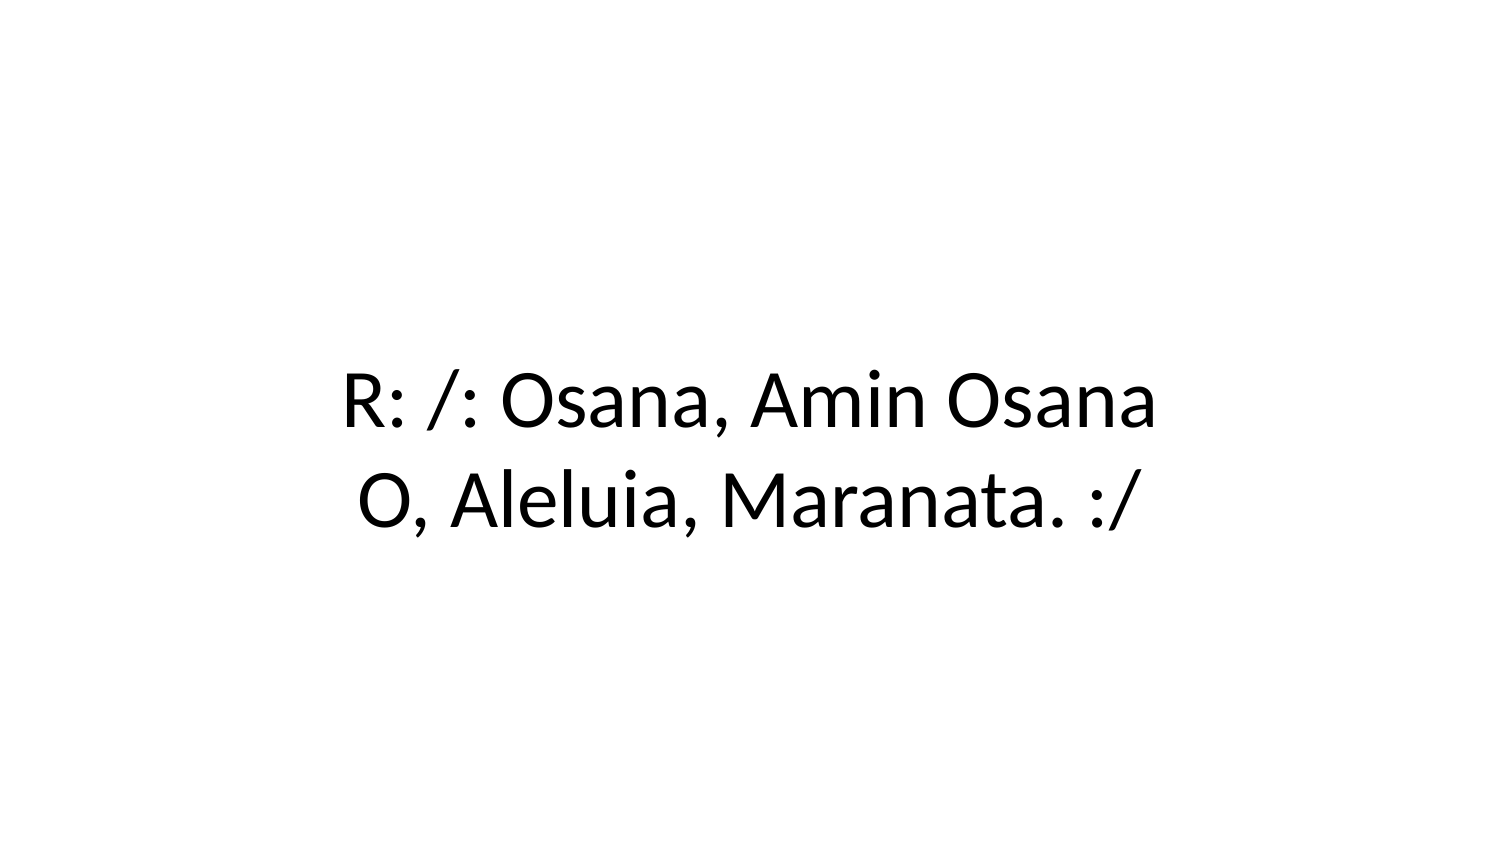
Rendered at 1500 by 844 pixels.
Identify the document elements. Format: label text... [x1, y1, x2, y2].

text_box R: /: Osana, Amin Osana O, Aleluia, Maranata. :/ [326, 292, 1174, 552]
